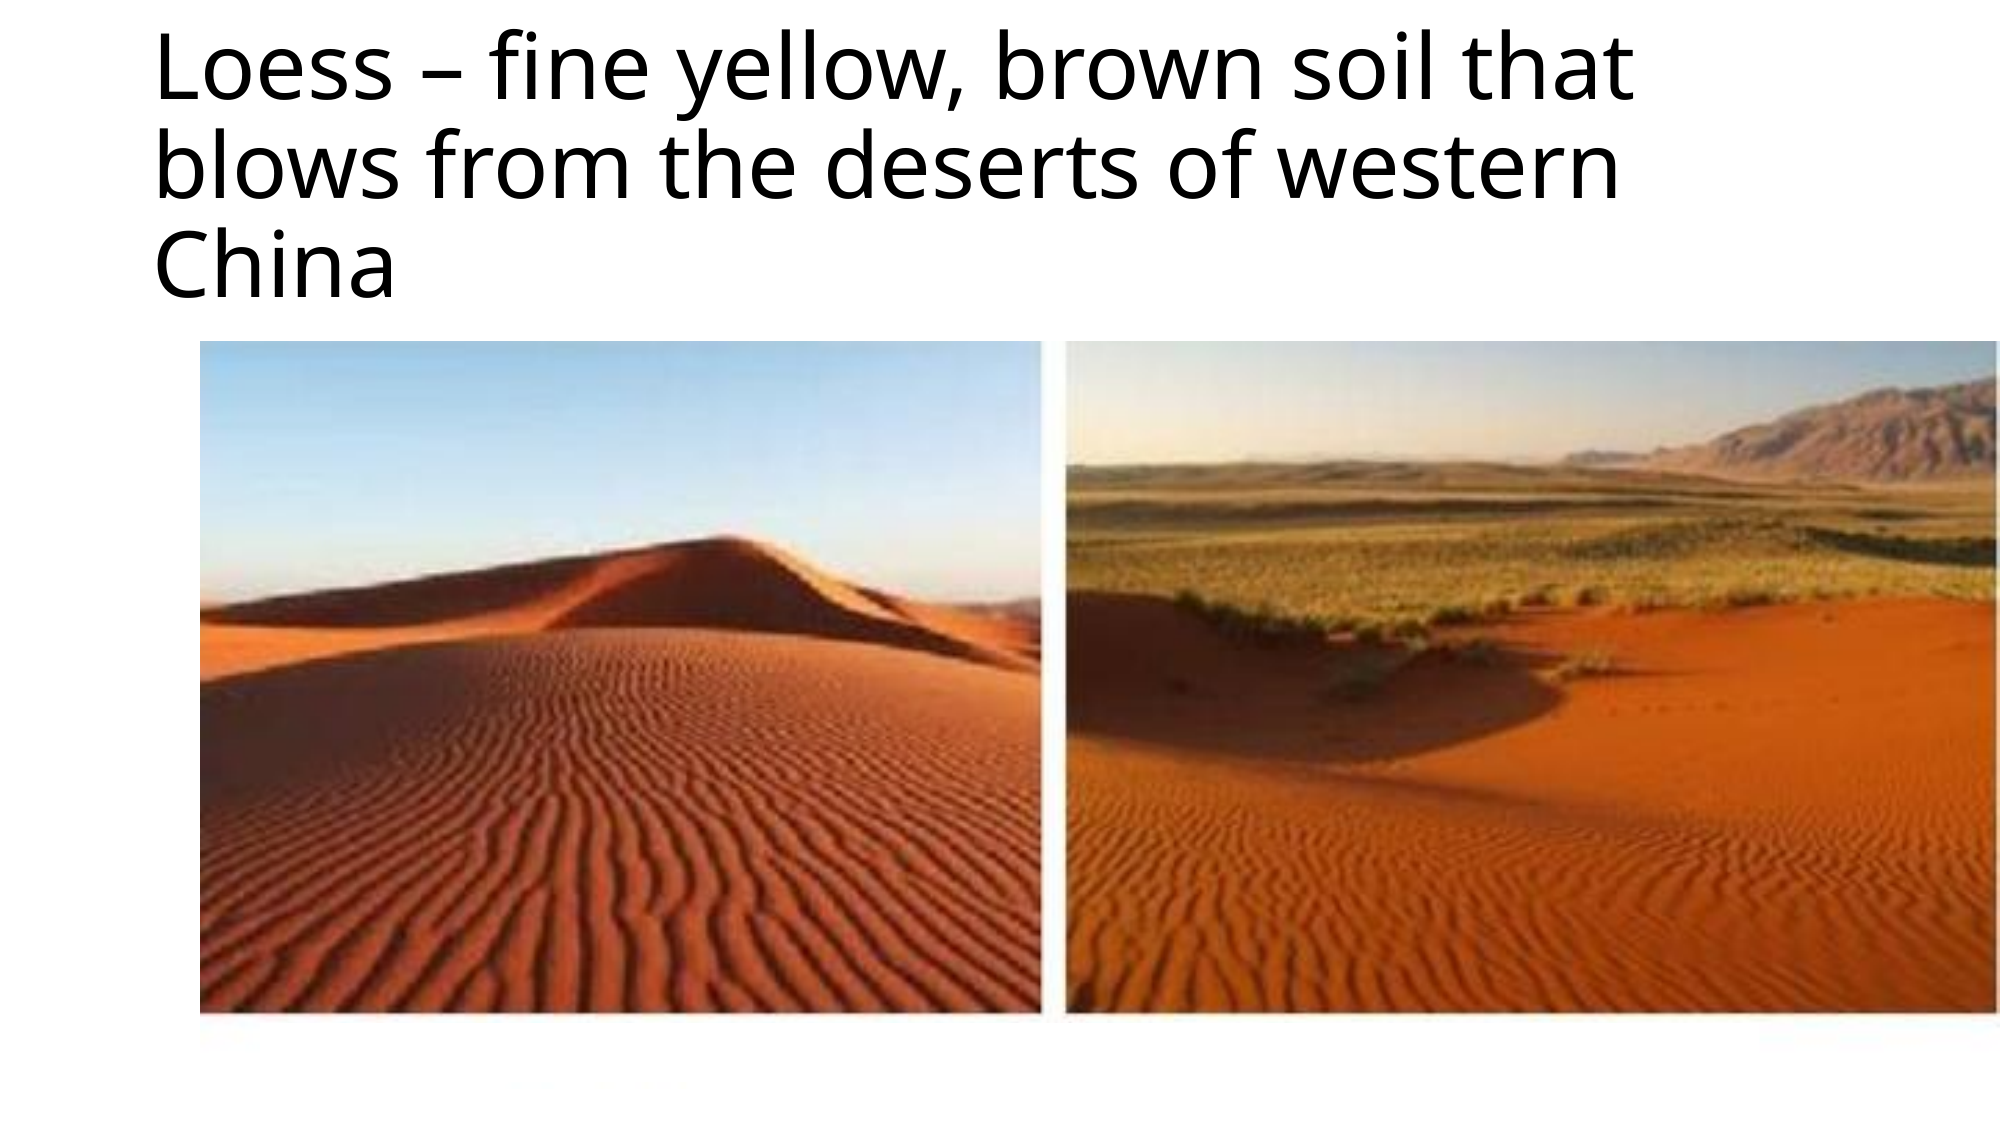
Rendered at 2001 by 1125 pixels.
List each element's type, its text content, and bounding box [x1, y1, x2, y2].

title Loess – fine yellow, brown soil that blows from the deserts of western China [137, 59, 1863, 278]
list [200, 341, 2000, 1089]
